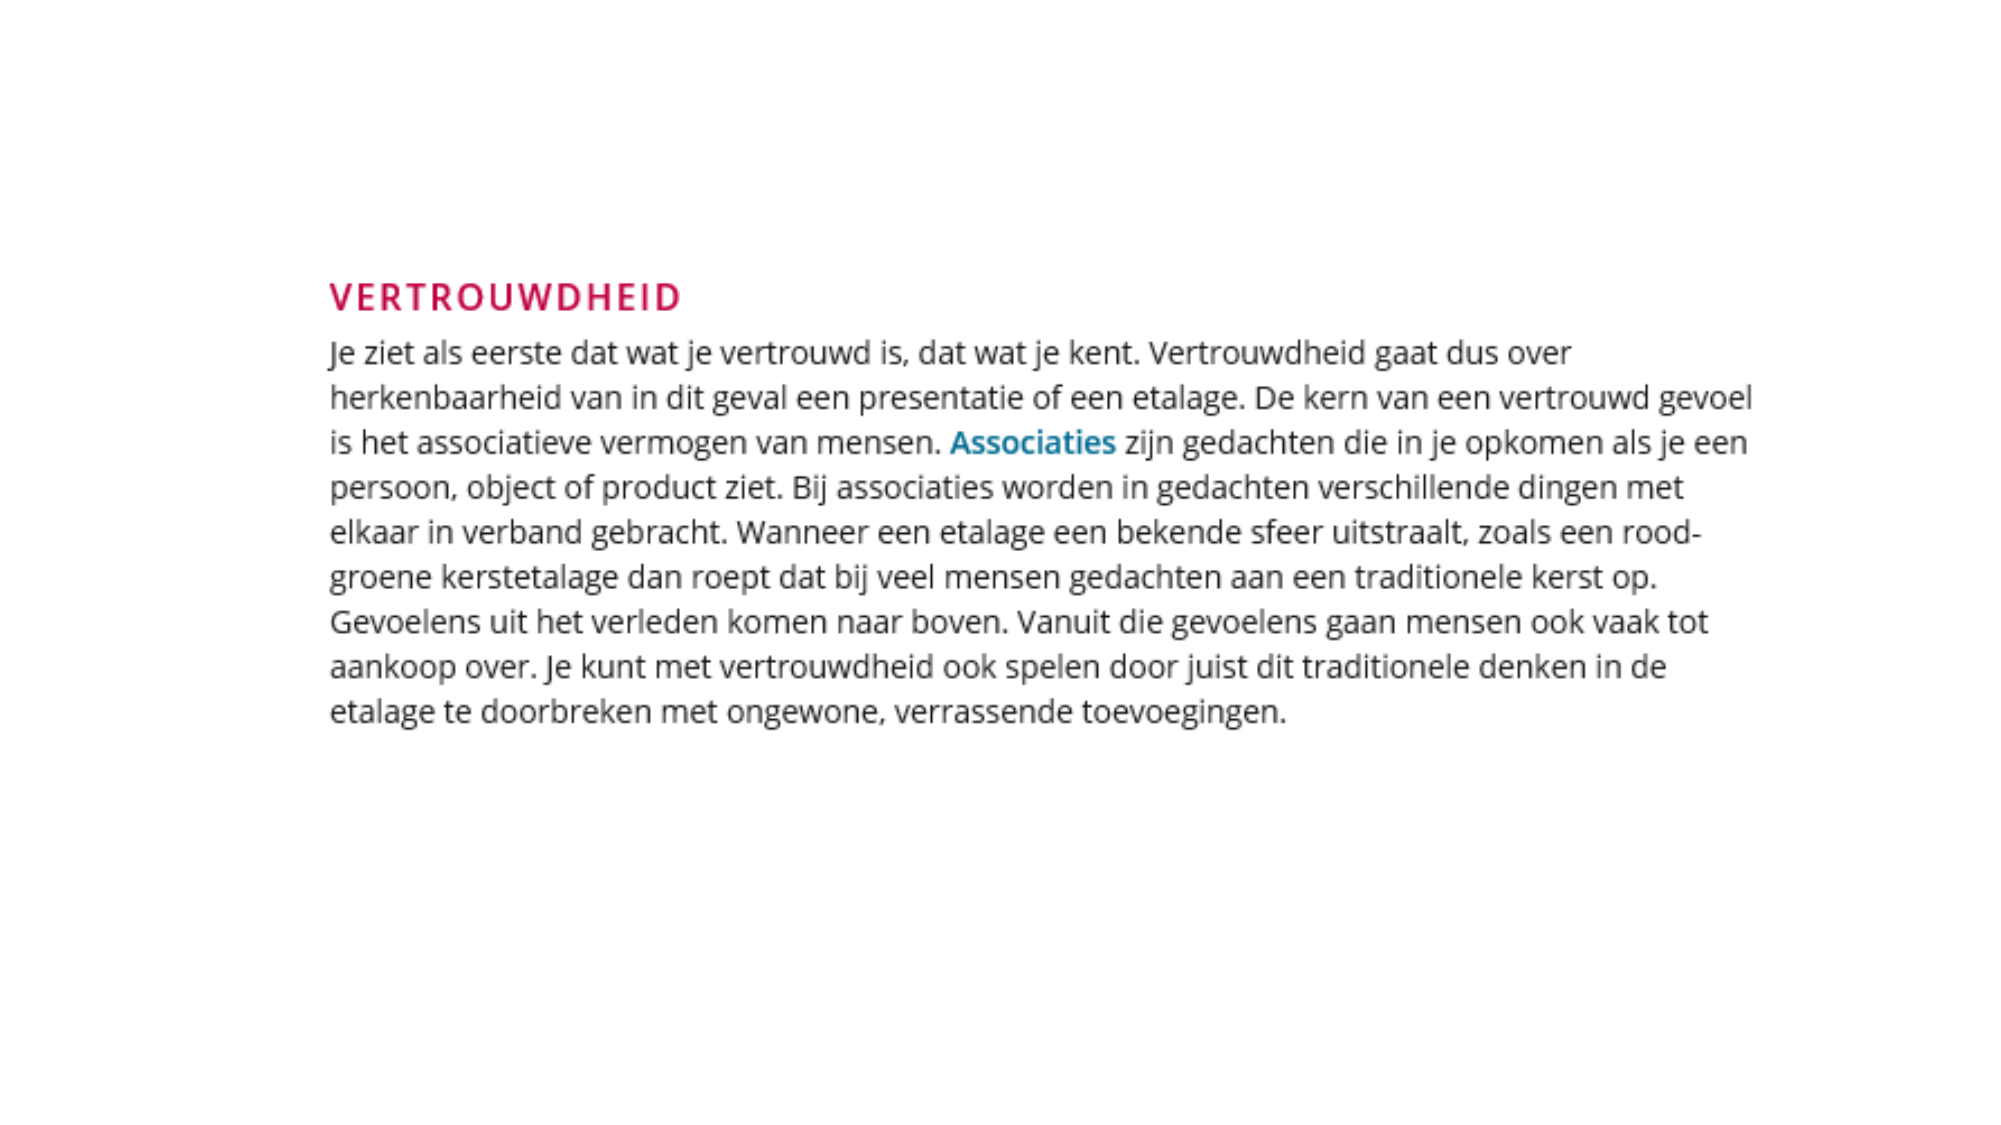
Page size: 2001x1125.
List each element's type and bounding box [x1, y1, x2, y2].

picture [198, 237, 1803, 764]
